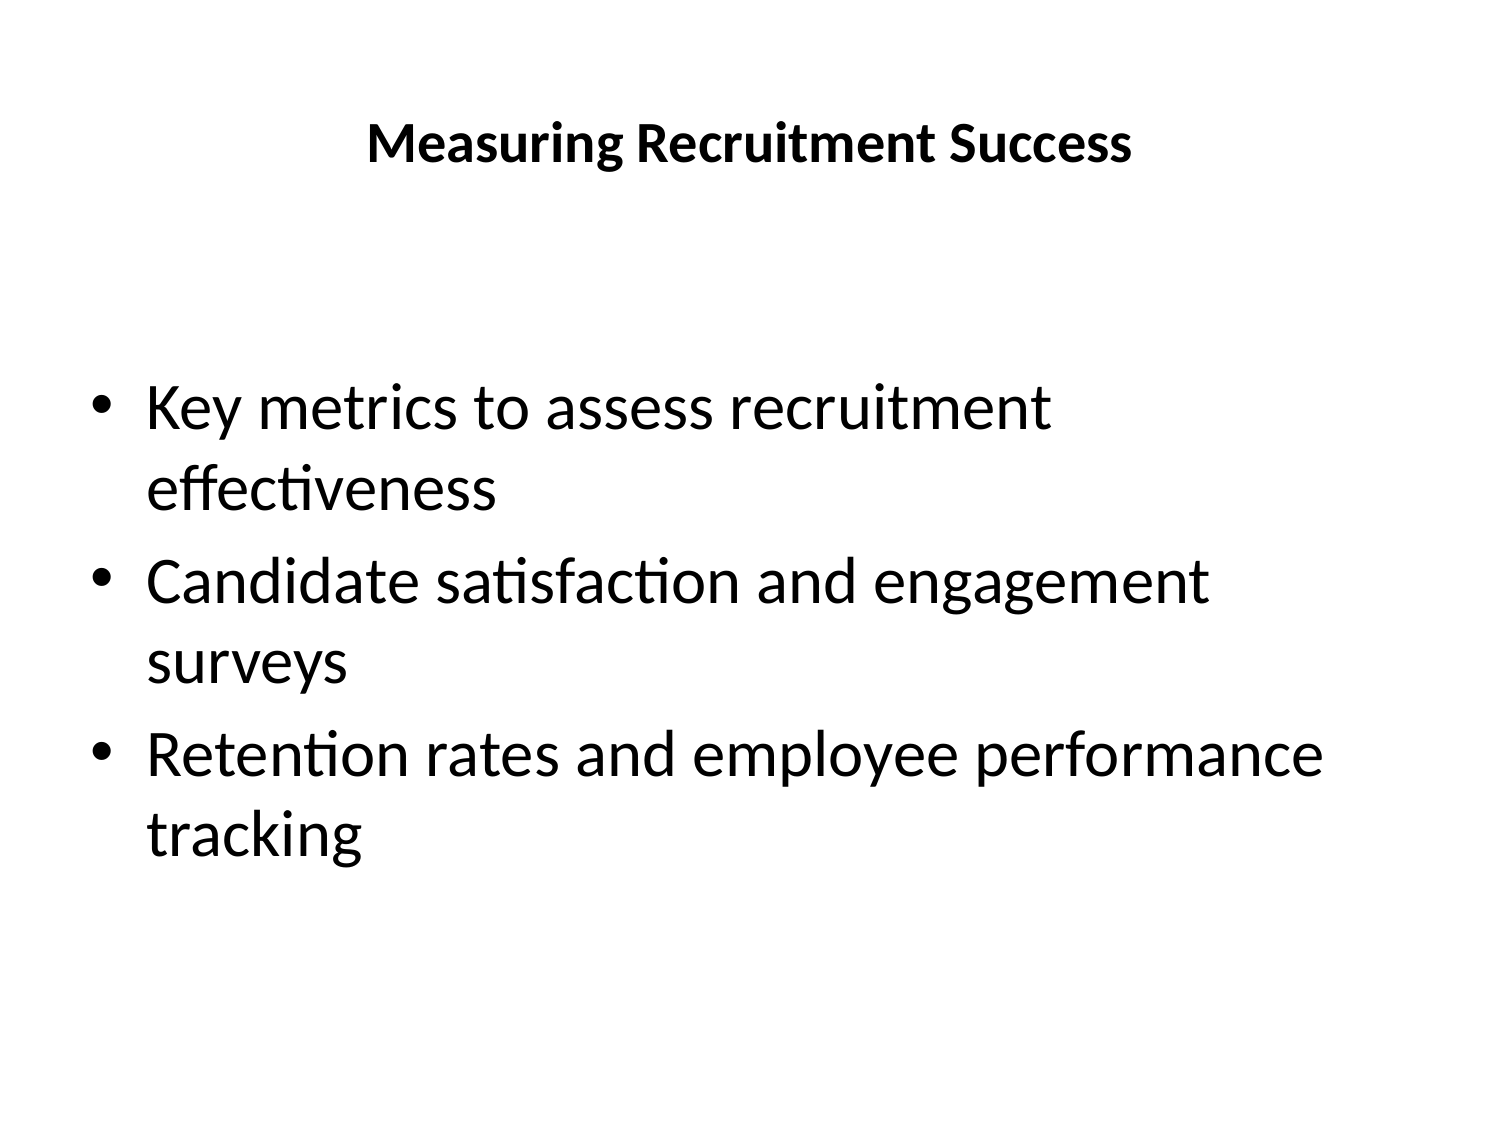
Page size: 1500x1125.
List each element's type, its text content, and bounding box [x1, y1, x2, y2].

list Key metrics to assess recruitment effectiveness Candidate satisfaction and engagement surveys Retention rates and employee performance tracking [75, 262, 1425, 1005]
title Measuring Recruitment Success [75, 45, 1425, 233]
